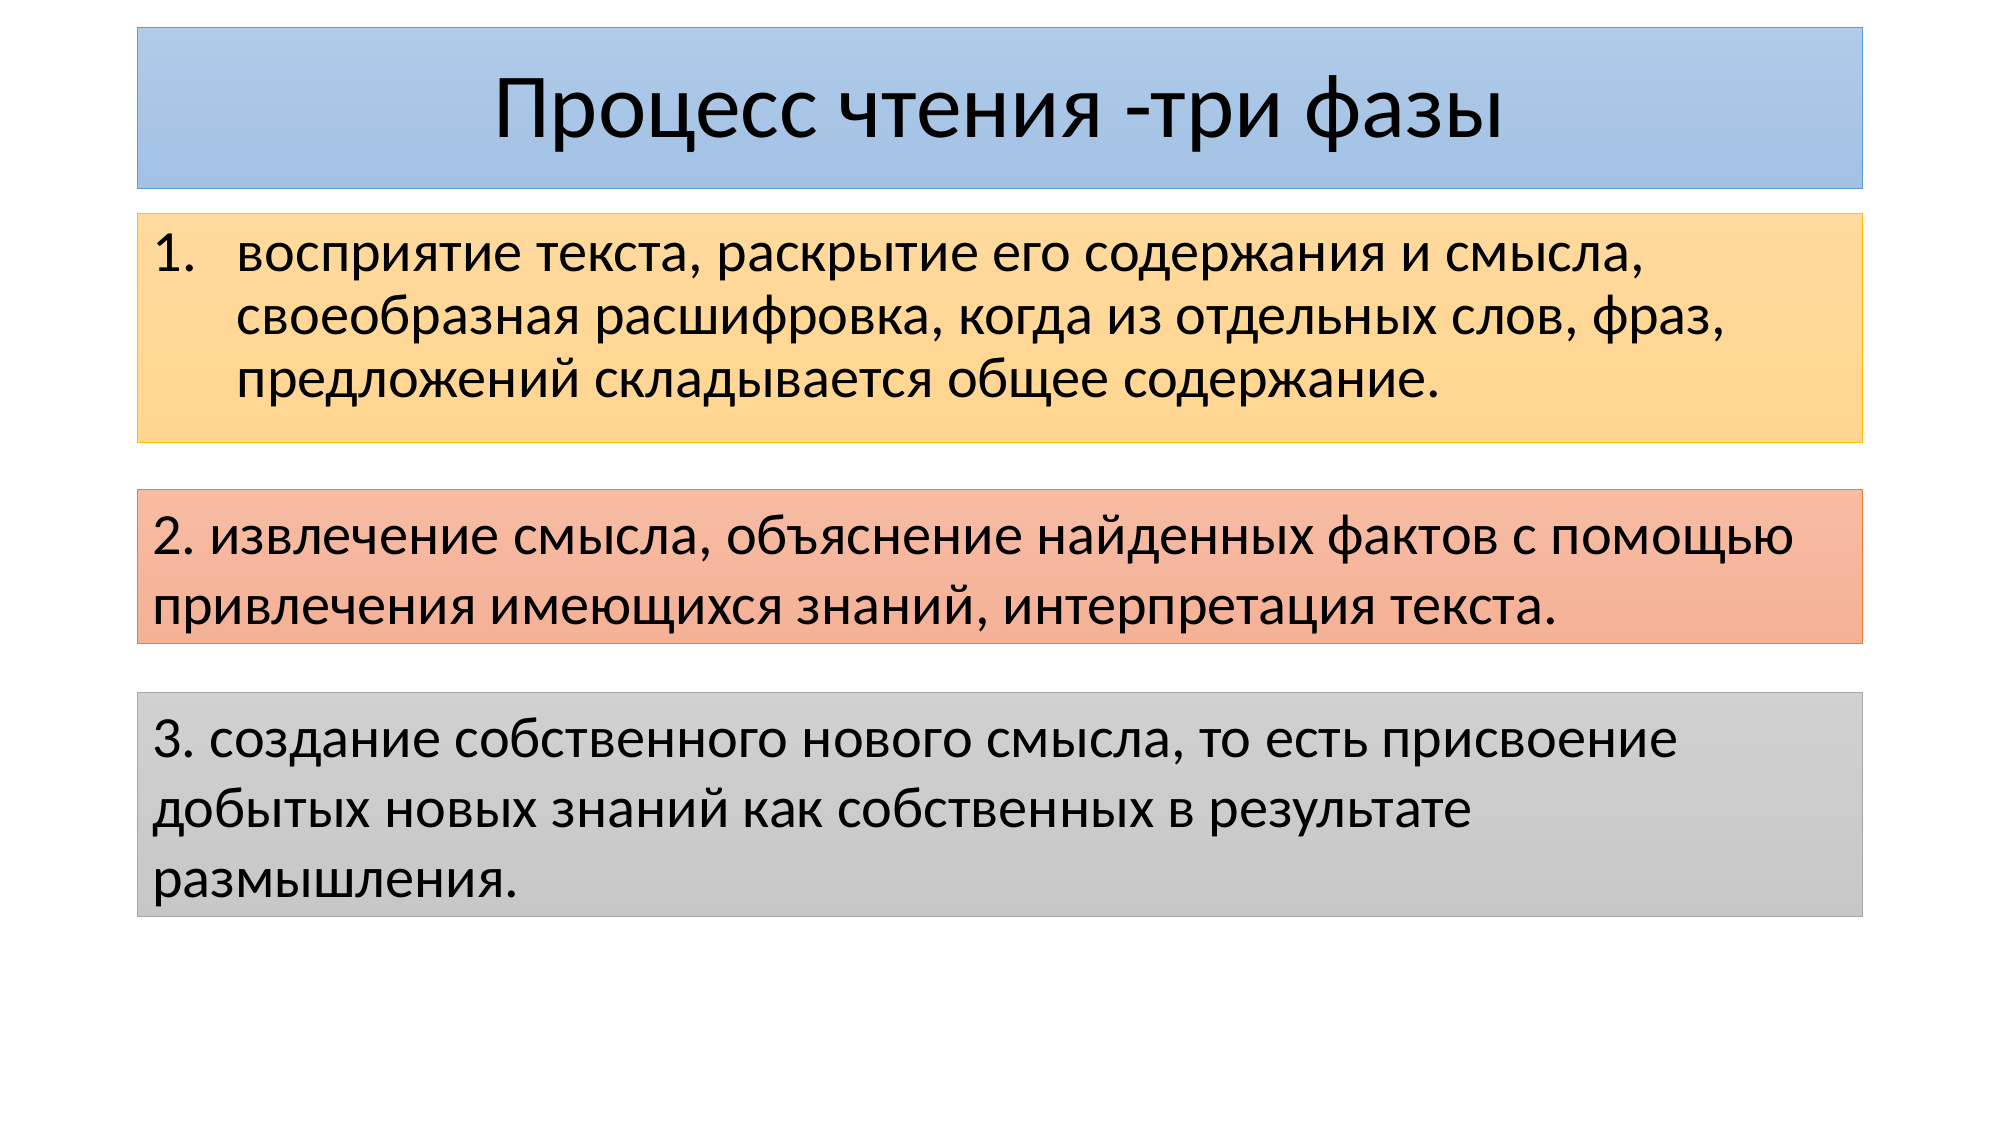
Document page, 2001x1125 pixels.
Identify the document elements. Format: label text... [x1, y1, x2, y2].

text_box 3. создание собственного нового смысла, то есть присвоение добытых новых знаний как собственных в результате размышления. [137, 692, 1863, 917]
title Процесс чтения -три фазы [137, 27, 1863, 189]
list восприятие текста, раскрытие его содержания и смысла, своеобразная расшифровка, когда из отдельных слов, фраз, предложений складывается общее содержание. [137, 213, 1863, 443]
text_box 2. извлечение смысла, объяснение найденных фактов с помощью привлечения имеющихся знаний, интерпретация текста. [137, 489, 1863, 644]
